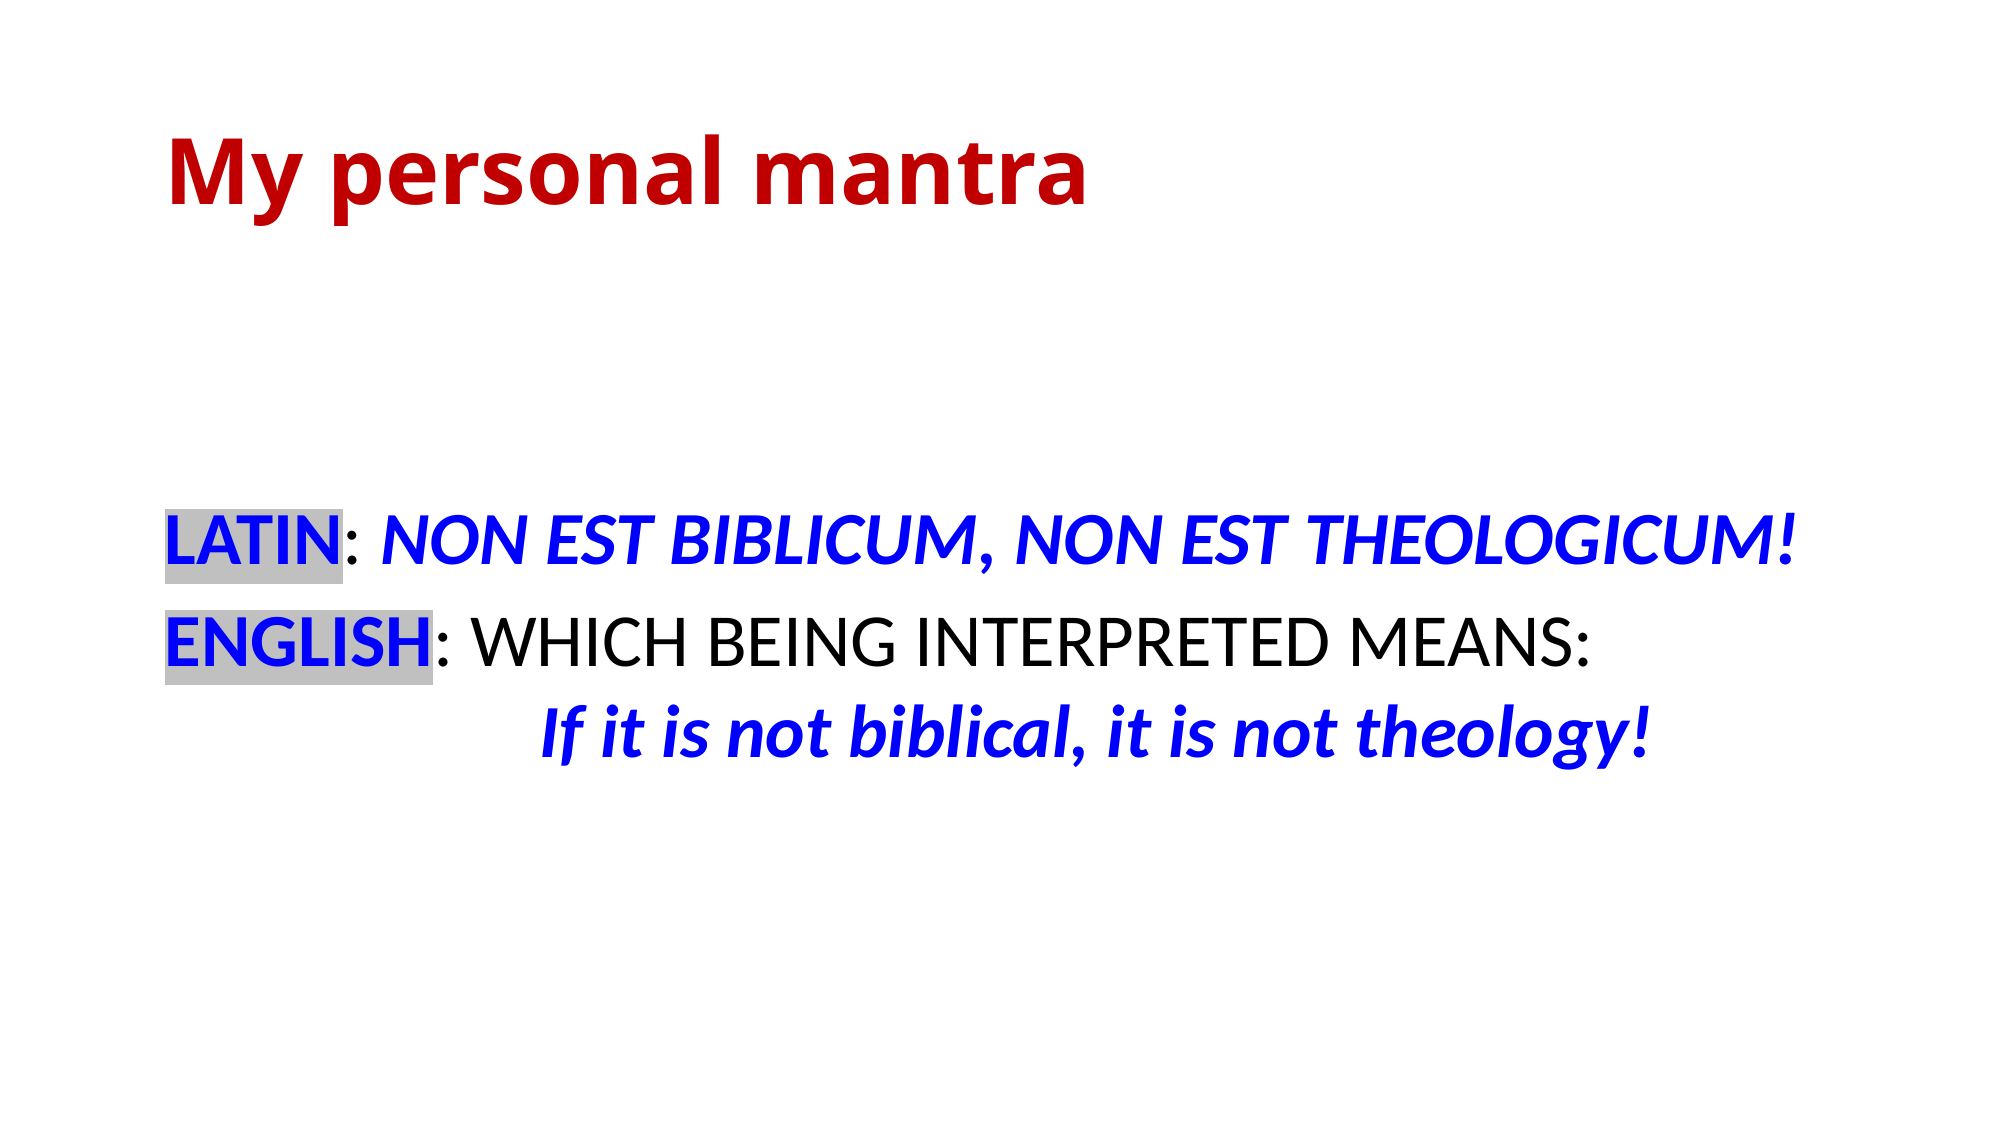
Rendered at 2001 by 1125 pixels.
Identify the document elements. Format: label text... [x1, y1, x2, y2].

title My personal mantra [149, 99, 1850, 251]
list LATIN: NON EST BIBLICUM, NON EST THEOLOGICUM! ENGLISH: WHICH BEING INTERPRETED MEANS: If it is not biblical, it is not theology! [149, 261, 1850, 1013]
